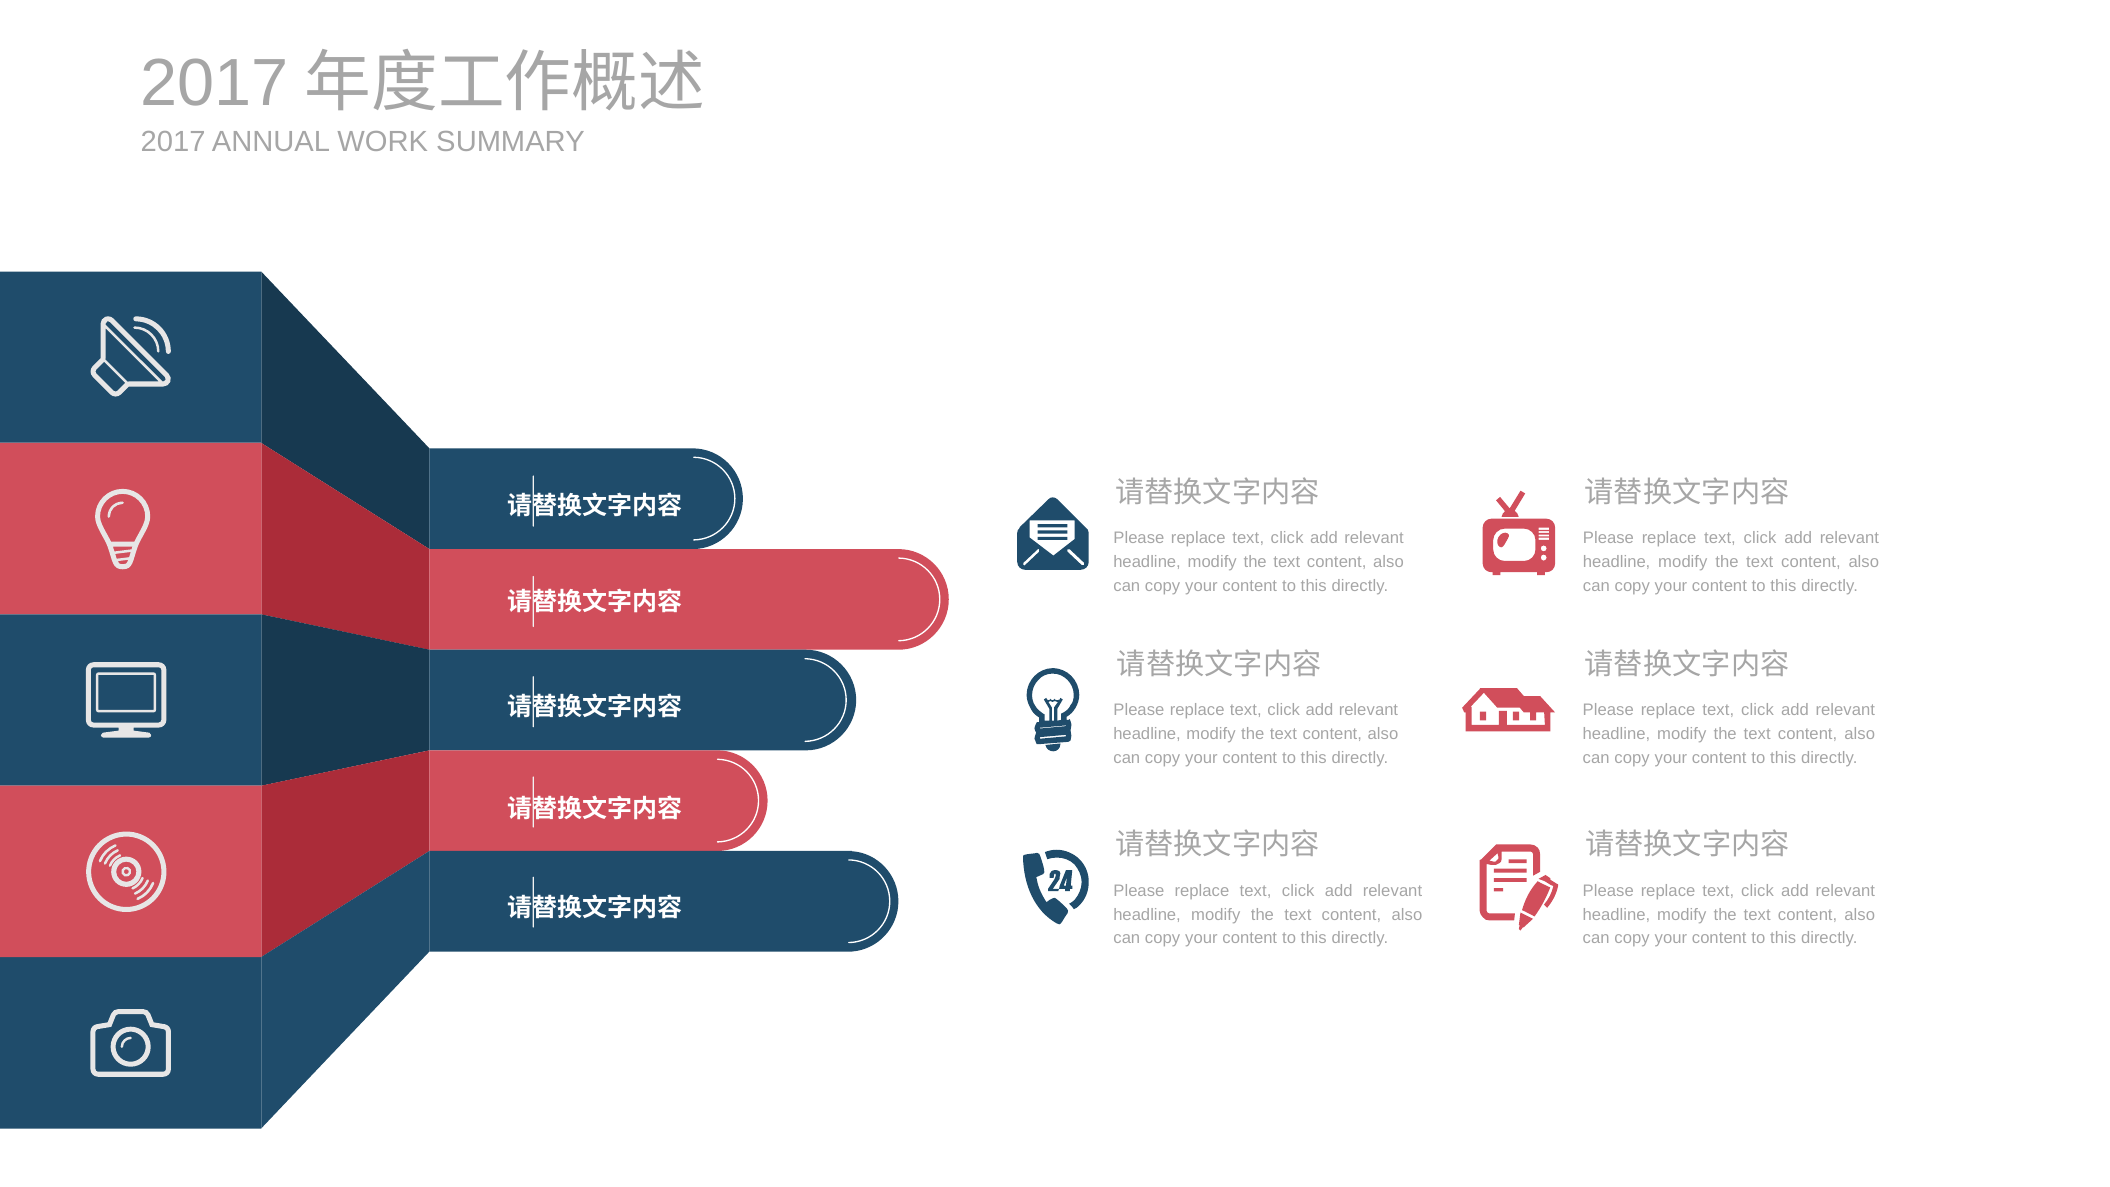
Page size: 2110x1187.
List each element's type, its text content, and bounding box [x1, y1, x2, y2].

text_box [1098, 811, 1438, 954]
text_box [1023, 852, 1069, 925]
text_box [1567, 811, 1891, 954]
text_box [1017, 497, 1089, 570]
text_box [1568, 458, 1895, 602]
text_box 2017 ANNUAL WORK SUMMARY [140, 122, 602, 158]
text_box [1482, 518, 1556, 576]
text_box [1479, 844, 1541, 921]
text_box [1098, 458, 1419, 602]
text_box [0, 271, 949, 1129]
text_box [1567, 630, 1891, 774]
text_box [1518, 912, 1534, 931]
text_box [1462, 688, 1556, 732]
text_box 2017年度工作概述 [140, 38, 789, 119]
text_box [1044, 849, 1089, 910]
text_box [1098, 630, 1414, 774]
text_box [1496, 490, 1526, 517]
text_box [1522, 874, 1559, 917]
text_box [1026, 668, 1080, 752]
